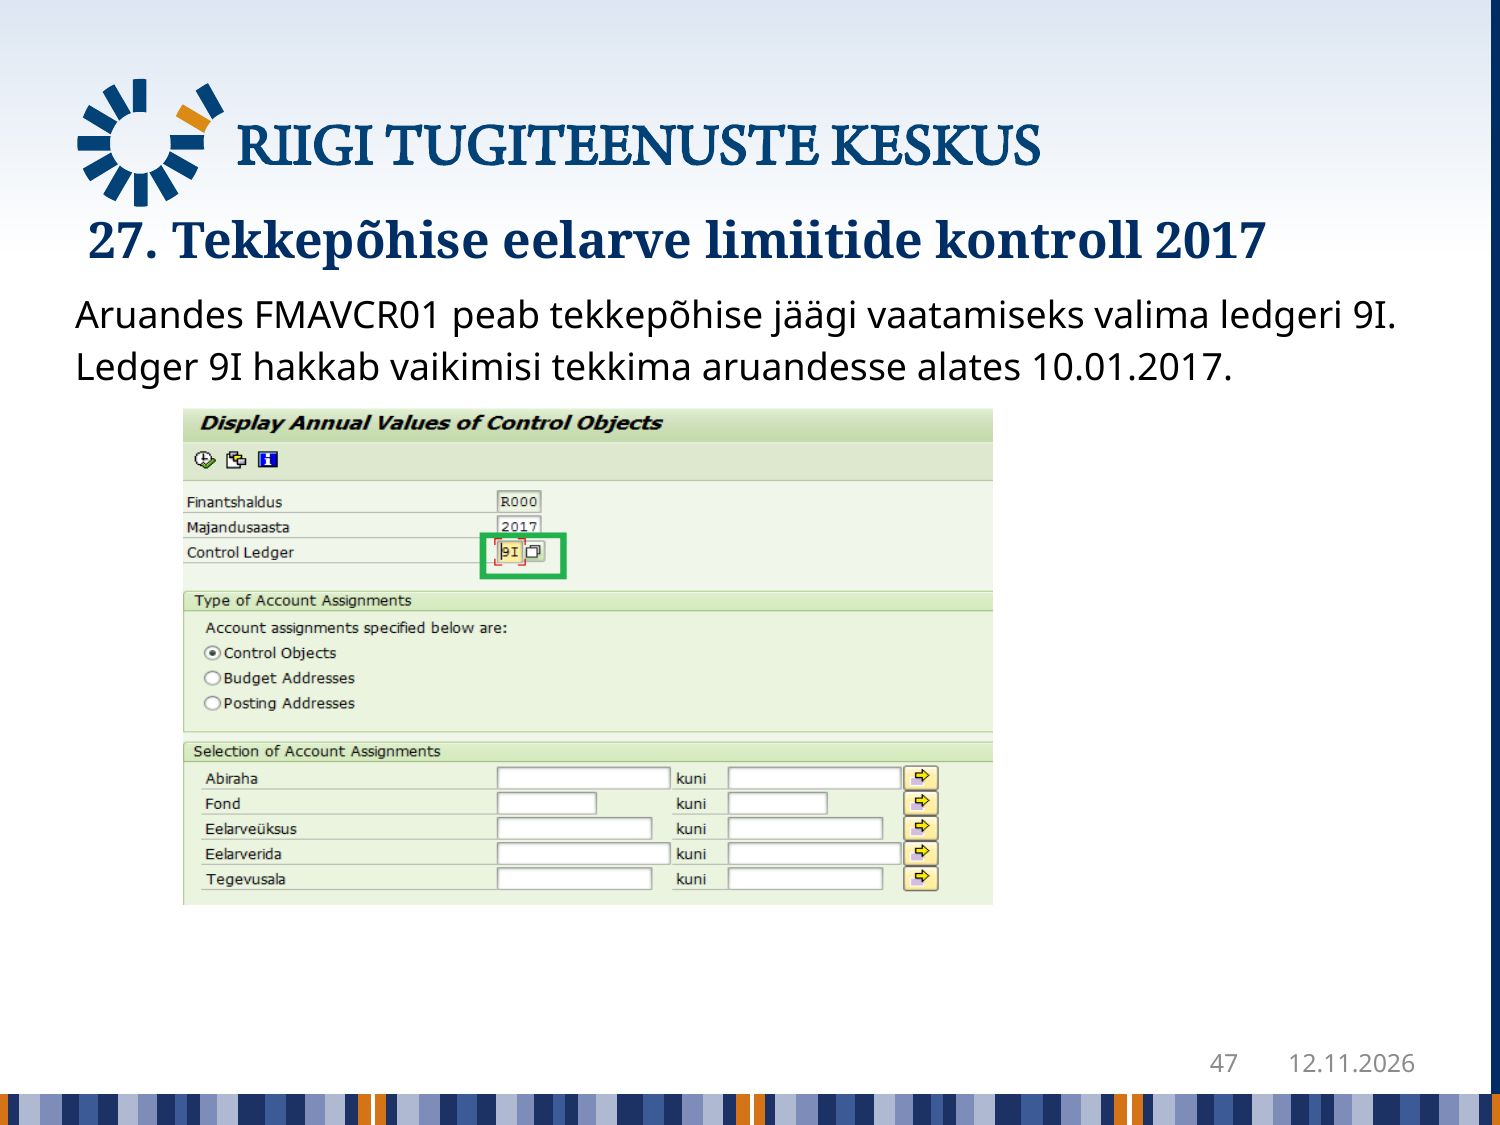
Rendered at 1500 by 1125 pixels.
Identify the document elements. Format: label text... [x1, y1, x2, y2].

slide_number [1269, 1035, 1431, 1095]
slide_number 47 [1139, 1035, 1254, 1095]
list Aruandes FMAVCR01 peab tekkepõhise jäägi vaatamiseks valima ledgeri 9I. Ledger 9I hakkab vaikimisi tekkima aruandesse alates 10.01.2017. [75, 290, 1425, 1012]
title 27. Tekkepõhise eelarve limiitide kontroll 2017 [88, 208, 1439, 290]
picture [182, 408, 993, 906]
